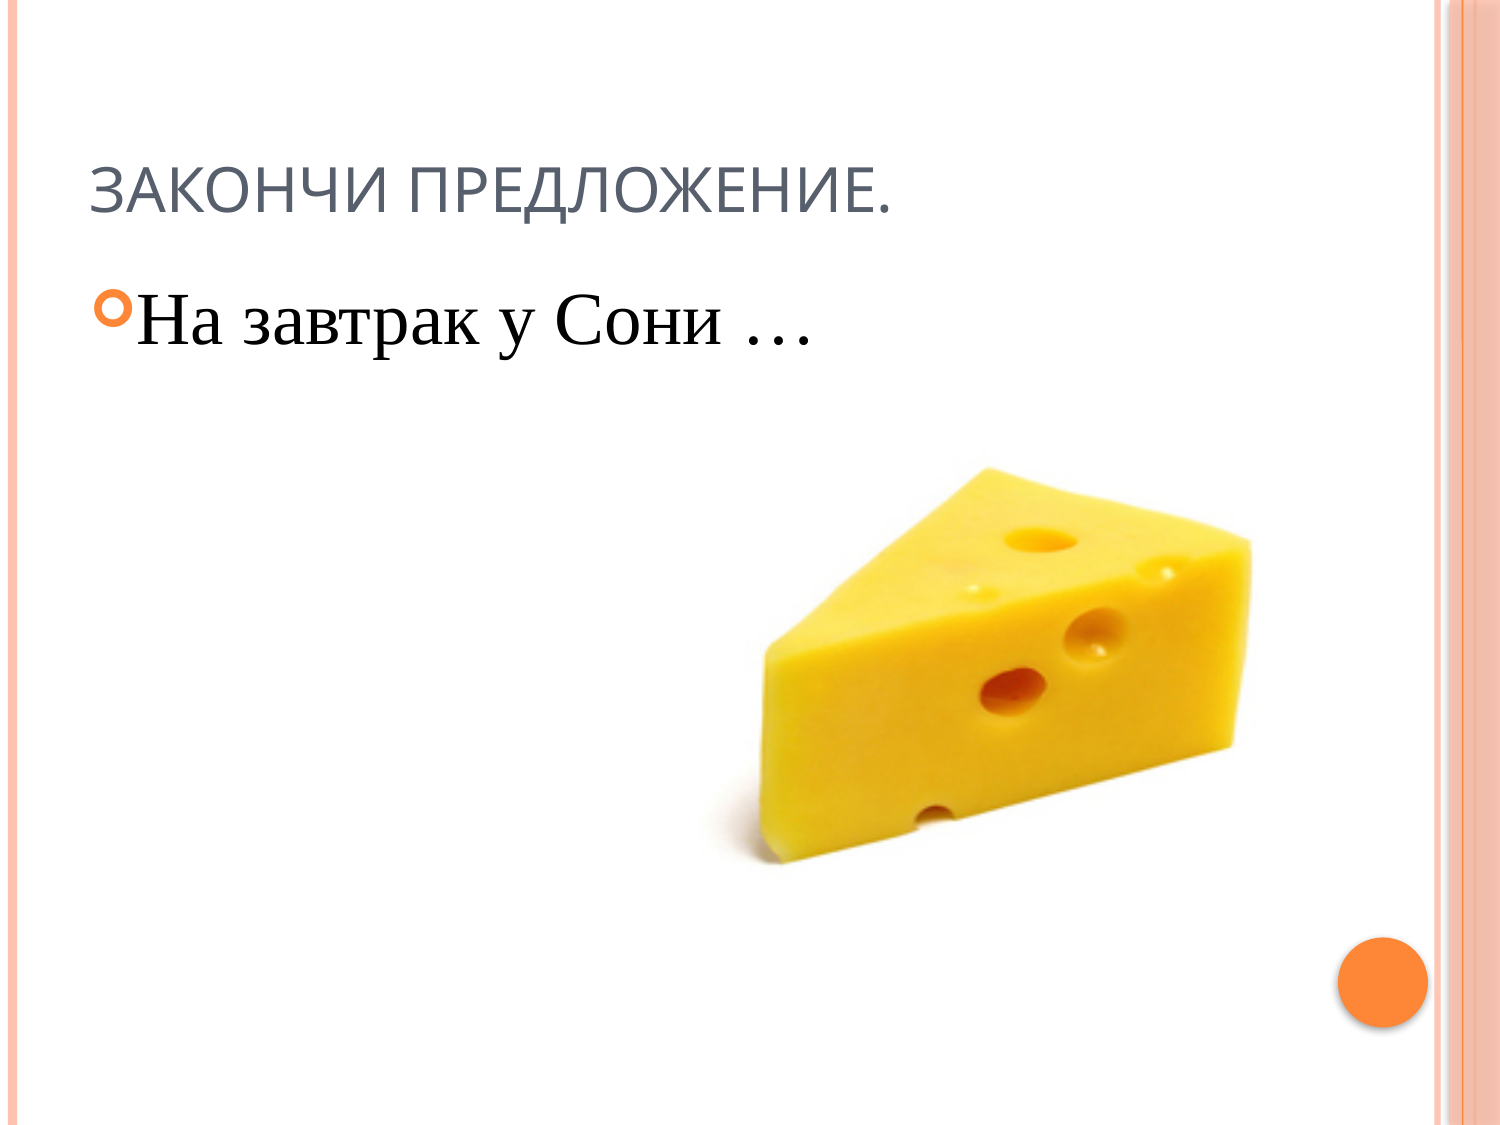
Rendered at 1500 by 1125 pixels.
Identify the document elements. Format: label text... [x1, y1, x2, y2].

list На завтрак у Сони … [75, 262, 1300, 1062]
title Закончи предложение. [75, 45, 1300, 233]
picture [699, 432, 1282, 882]
